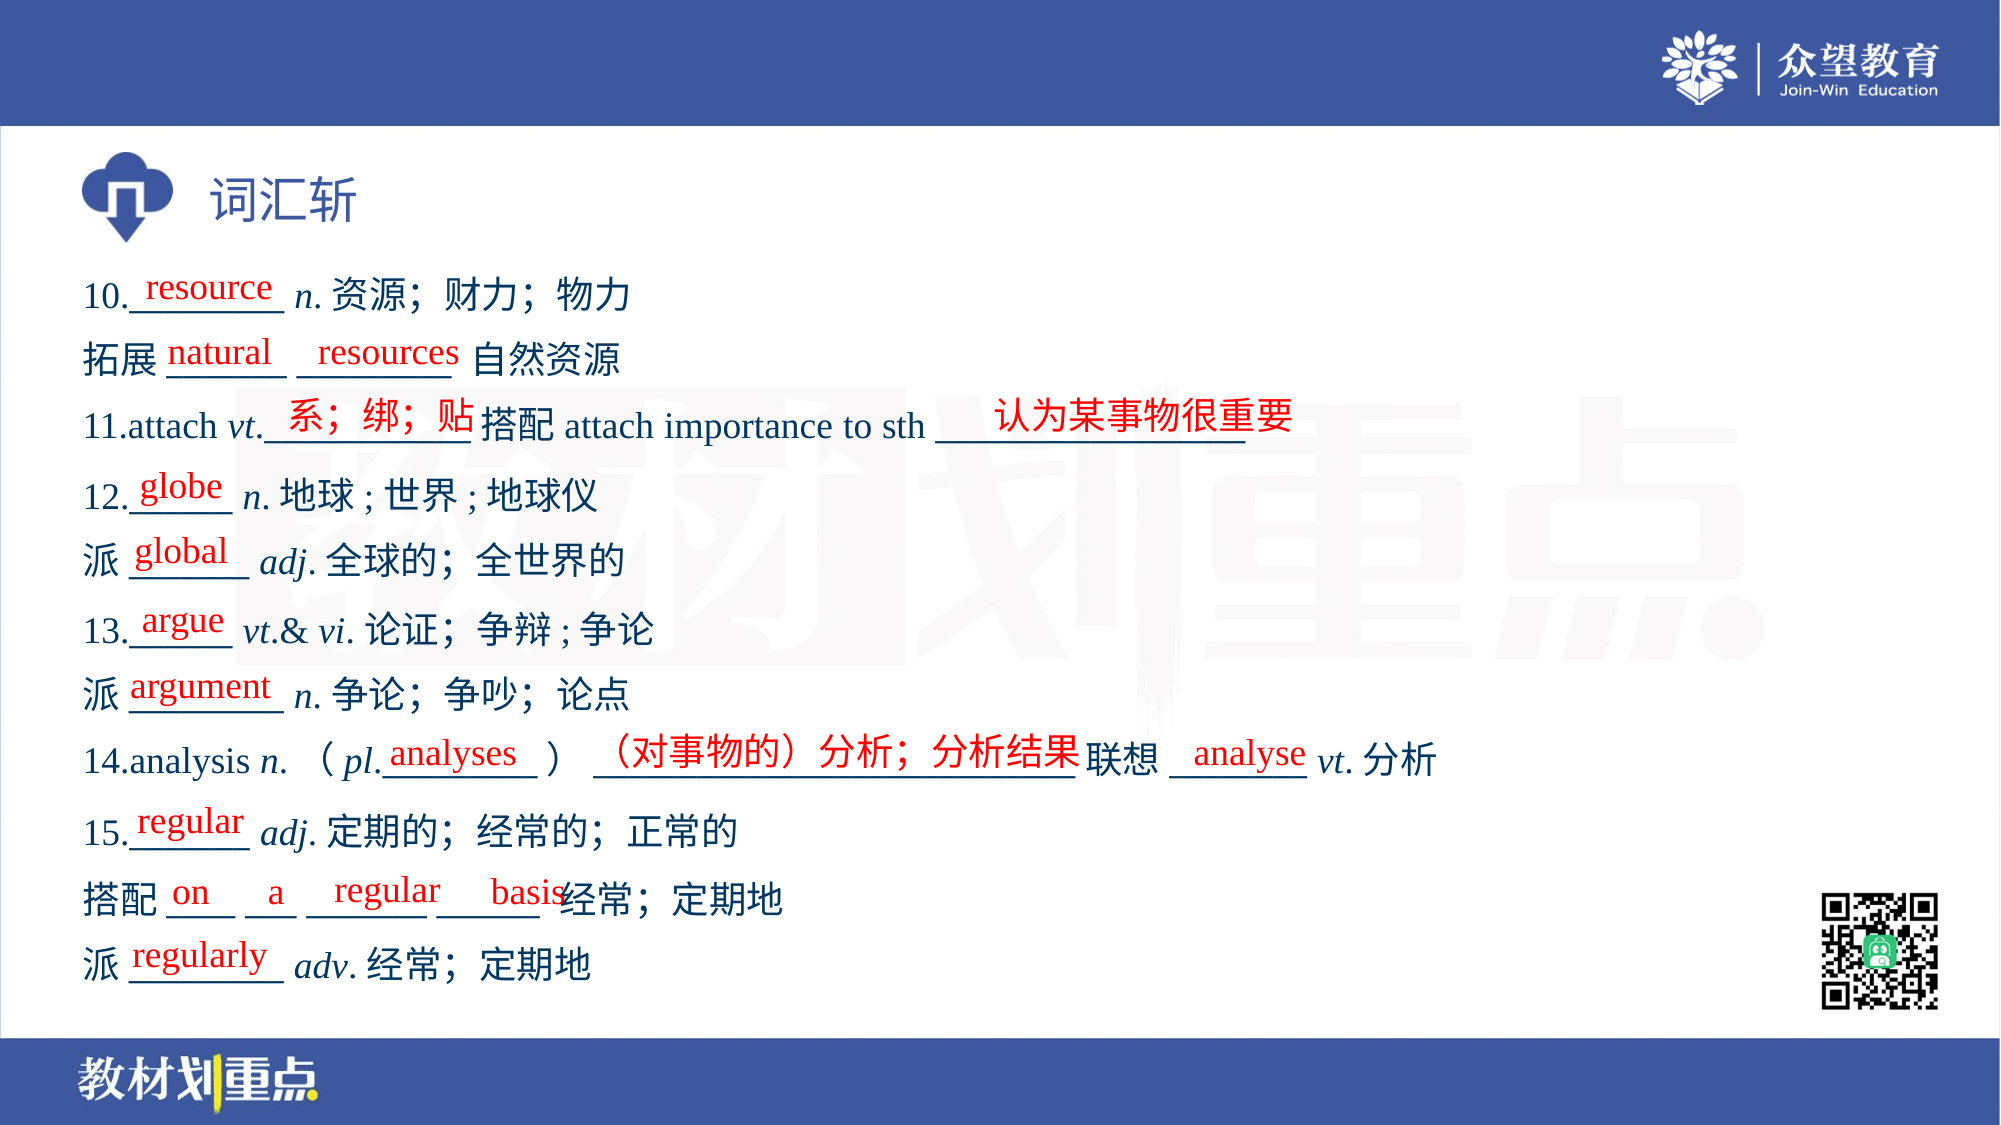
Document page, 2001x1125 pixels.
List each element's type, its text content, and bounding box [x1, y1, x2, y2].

text_box 系；绑；贴 [273, 372, 489, 431]
text_box 12.______ n.地球;世界;地球仪 派_______ adj.全球的；全世界的 [82, 448, 1817, 575]
text_box （对事物的）分析；分析结果 [580, 707, 1096, 767]
text_box regular [123, 776, 258, 835]
text_box natural [154, 307, 286, 366]
text_box globe [126, 441, 237, 500]
text_box a [254, 847, 299, 906]
text_box on [158, 847, 224, 906]
text_box 13.______ vt.& vi.论证；争辩;争论 派_________ n.争论；争吵；论点 [82, 582, 1817, 710]
text_box resource [132, 242, 287, 301]
text_box argue [128, 575, 239, 634]
text_box 10._________ n.资源；财力；物力 拓展_______ _________ 自然资源 [82, 247, 1817, 374]
text_box global [120, 506, 242, 565]
text_box analyses [376, 707, 531, 767]
text_box 11.attach vt.____________搭配attach importance to sth __________________ [82, 380, 1817, 439]
text_box analyse [1180, 707, 1321, 767]
text_box regular [320, 845, 455, 904]
text_box argument [116, 640, 285, 700]
picture [0, 0, 2000, 1125]
text_box 15._______ adj.定期的；经常的；正常的 搭配____ ___ _______ ______ 经常；定期地 派_________ adv.经常；定期地 [82, 783, 1817, 979]
text_box resources [304, 307, 474, 366]
text_box 认为某事物很重要 [979, 372, 1308, 431]
text_box 14.analysis n.（pl._________）____________________________联想________ vt.分析 [82, 716, 1817, 774]
text_box regularly [118, 910, 282, 969]
text_box basis [477, 847, 580, 906]
